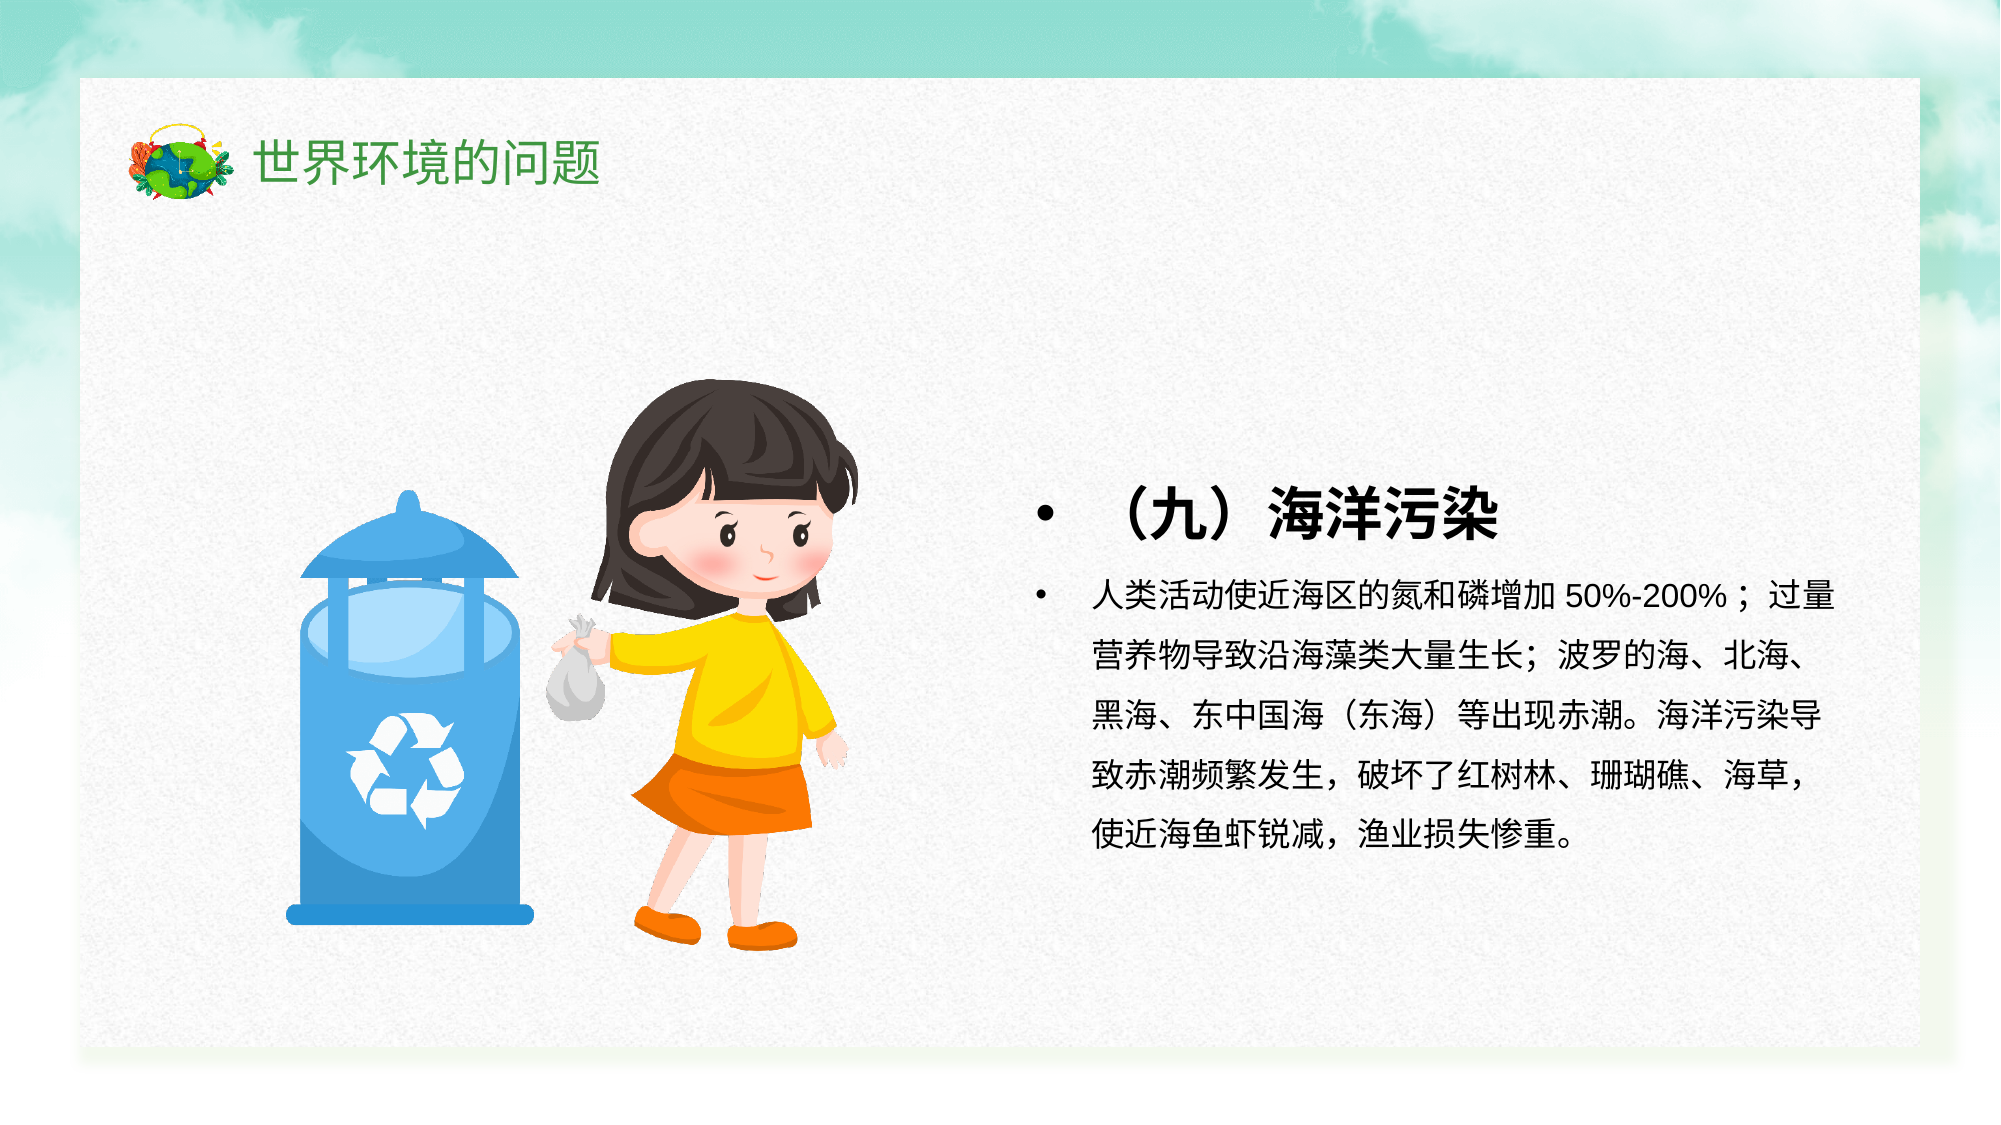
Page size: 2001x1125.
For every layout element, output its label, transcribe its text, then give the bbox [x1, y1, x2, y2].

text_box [123, 104, 857, 218]
text_box （九）海洋污染 人类活动使近海区的氮和磷增加50%-200%；过量营养物导致沿海藻类大量生长；波罗的海、北海、黑海、东中国海（东海）等出现赤潮。海洋污染导致赤潮频繁发生，破坏了红树林、珊瑚礁、海草，使近海鱼虾锐减，渔业损失惨重。 [1020, 435, 1869, 921]
picture [0, 0, 2000, 1125]
